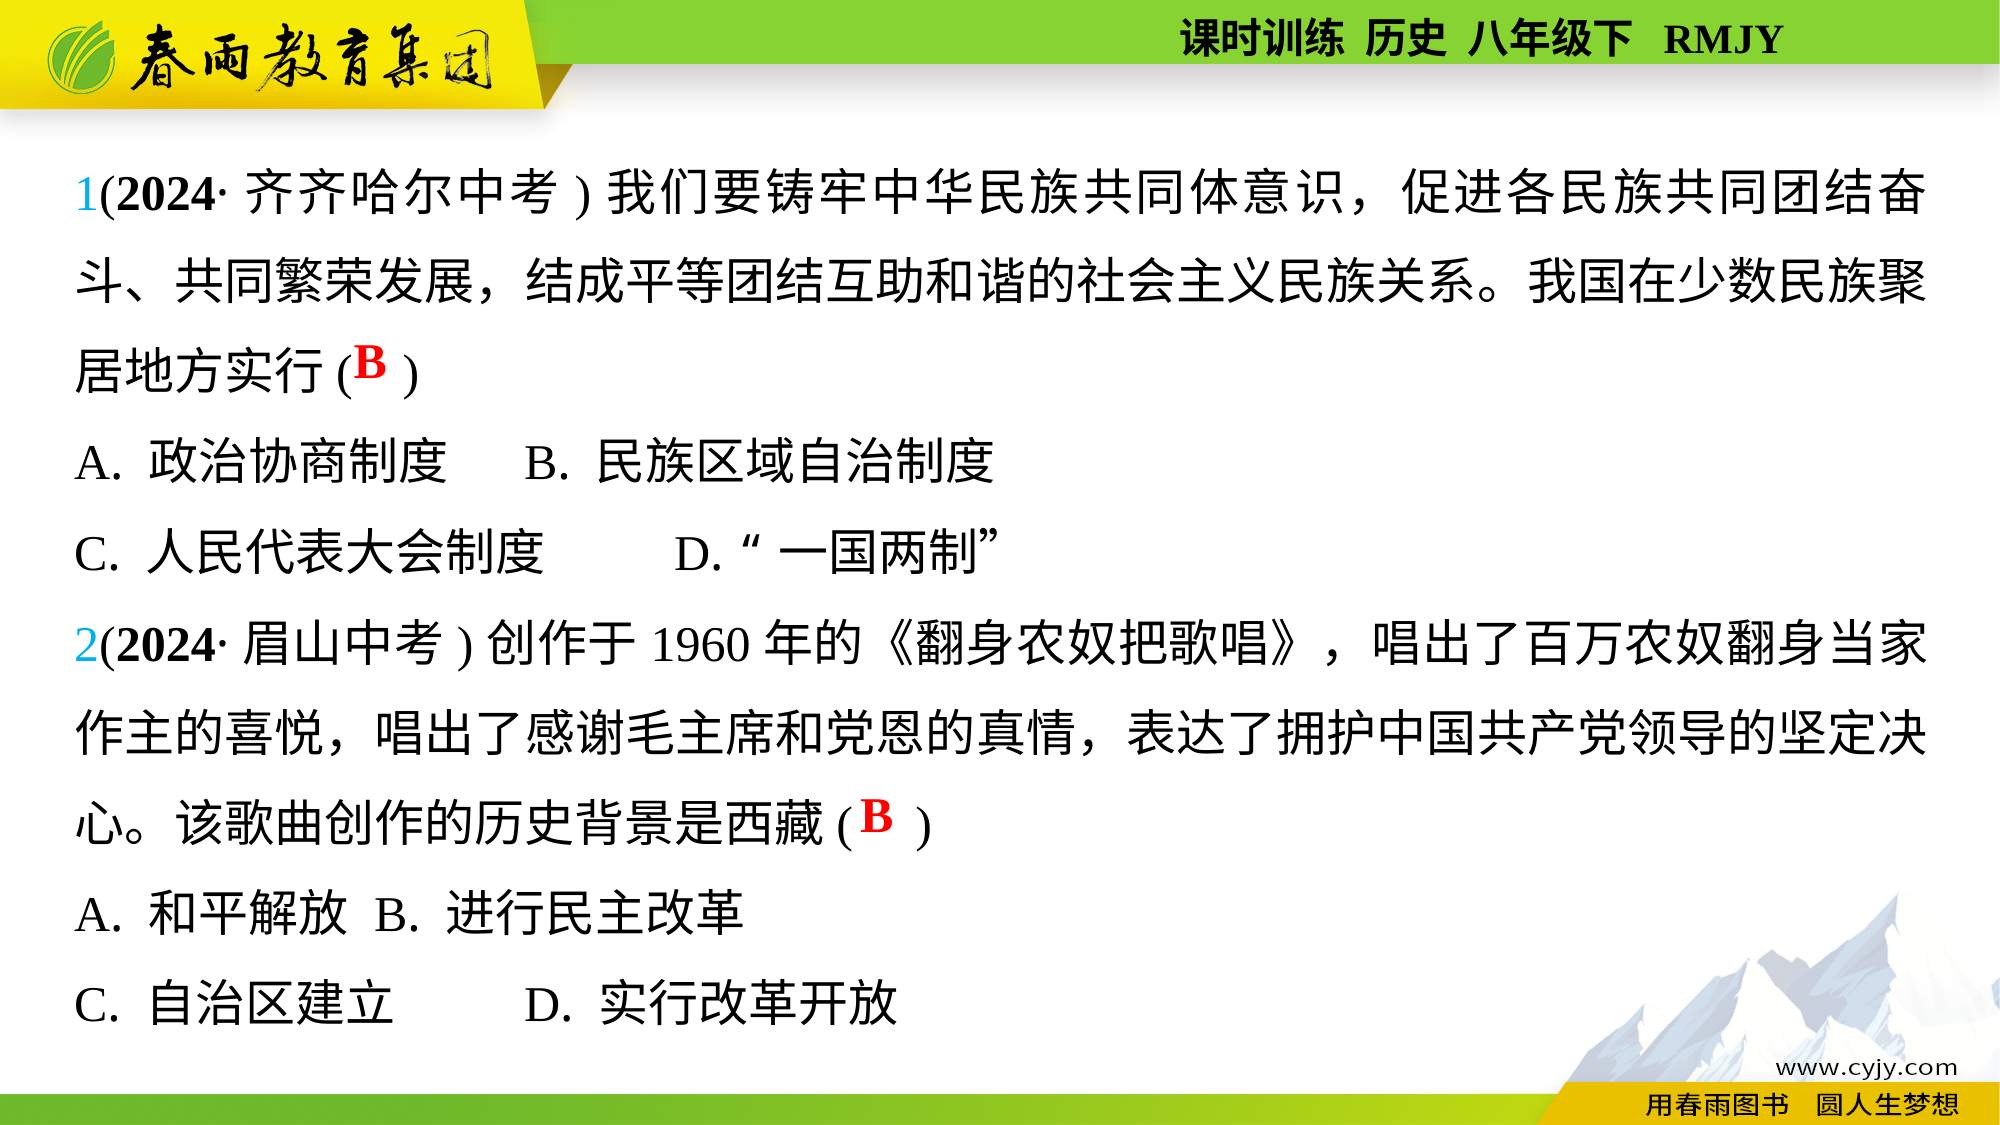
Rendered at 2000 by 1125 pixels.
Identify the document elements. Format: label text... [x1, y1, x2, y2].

text_box 2(2024·眉山中考)创作于1960年的《翻身农奴把歌唱》，唱出了百万农奴翻身当家作主的喜悦，唱出了感谢毛主席和党恩的真情，表达了拥护中国共产党领导的坚定决心。该歌曲创作的历史背景是西藏( ) A. 和平解放 B. 进行民主改革 C. 自治区建立 D. 实行改革开放 [59, 574, 1944, 1040]
list 1(2024·齐齐哈尔中考)我们要铸牢中华民族共同体意识，促进各民族共同团结奋斗、共同繁荣发展，结成平等团结互助和谐的社会主义民族关系。我国在少数民族聚居地方实行( ) A. 政治协商制度 B. 民族区域自治制度 C. 人民代表大会制度 D. “一国两制” [59, 122, 1944, 574]
text_box B [338, 321, 402, 397]
picture [0, 0, 2000, 1125]
text_box B [845, 774, 890, 850]
